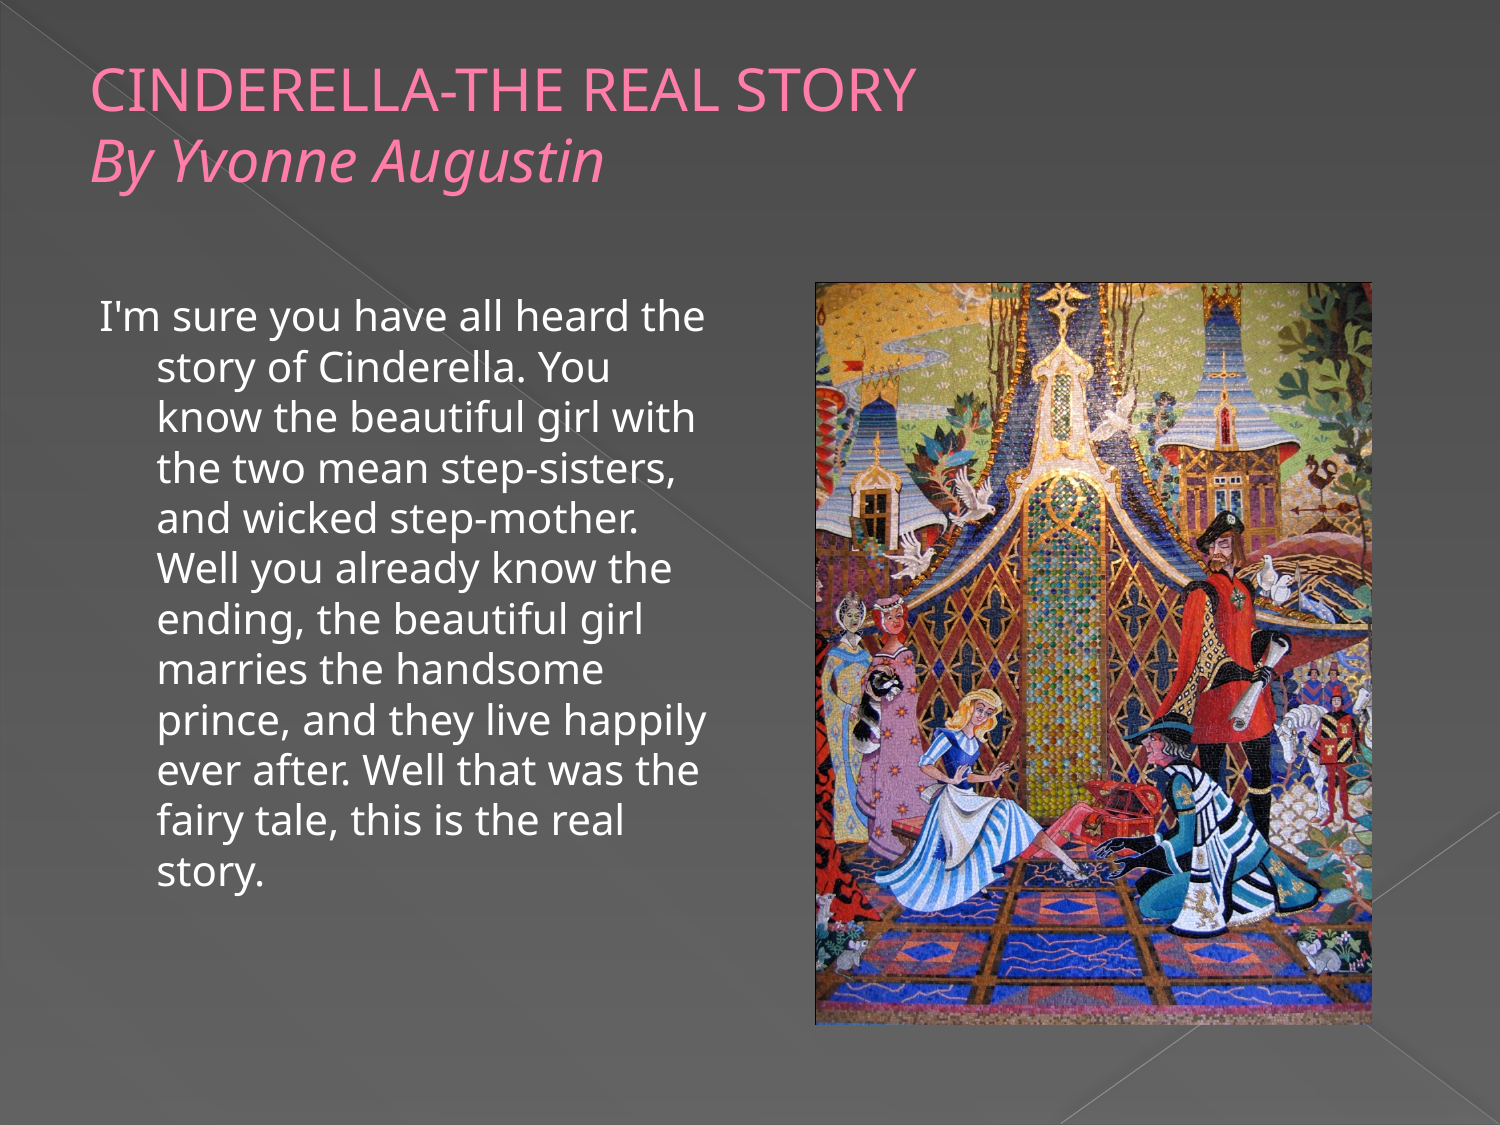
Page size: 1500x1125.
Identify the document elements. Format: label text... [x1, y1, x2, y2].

title CINDERELLA-THE REAL STORY By Yvonne Augustin [75, 43, 1425, 274]
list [815, 282, 1373, 1026]
list I'm sure you have all heard the story of Cinderella. You know the beautiful girl with the two mean step-sisters, and wicked step-mother. Well you already know the ending, the beautiful girl marries the handsome prince, and they live happily ever after. Well that was the fairy tale, this is the real story. [75, 282, 738, 1025]
